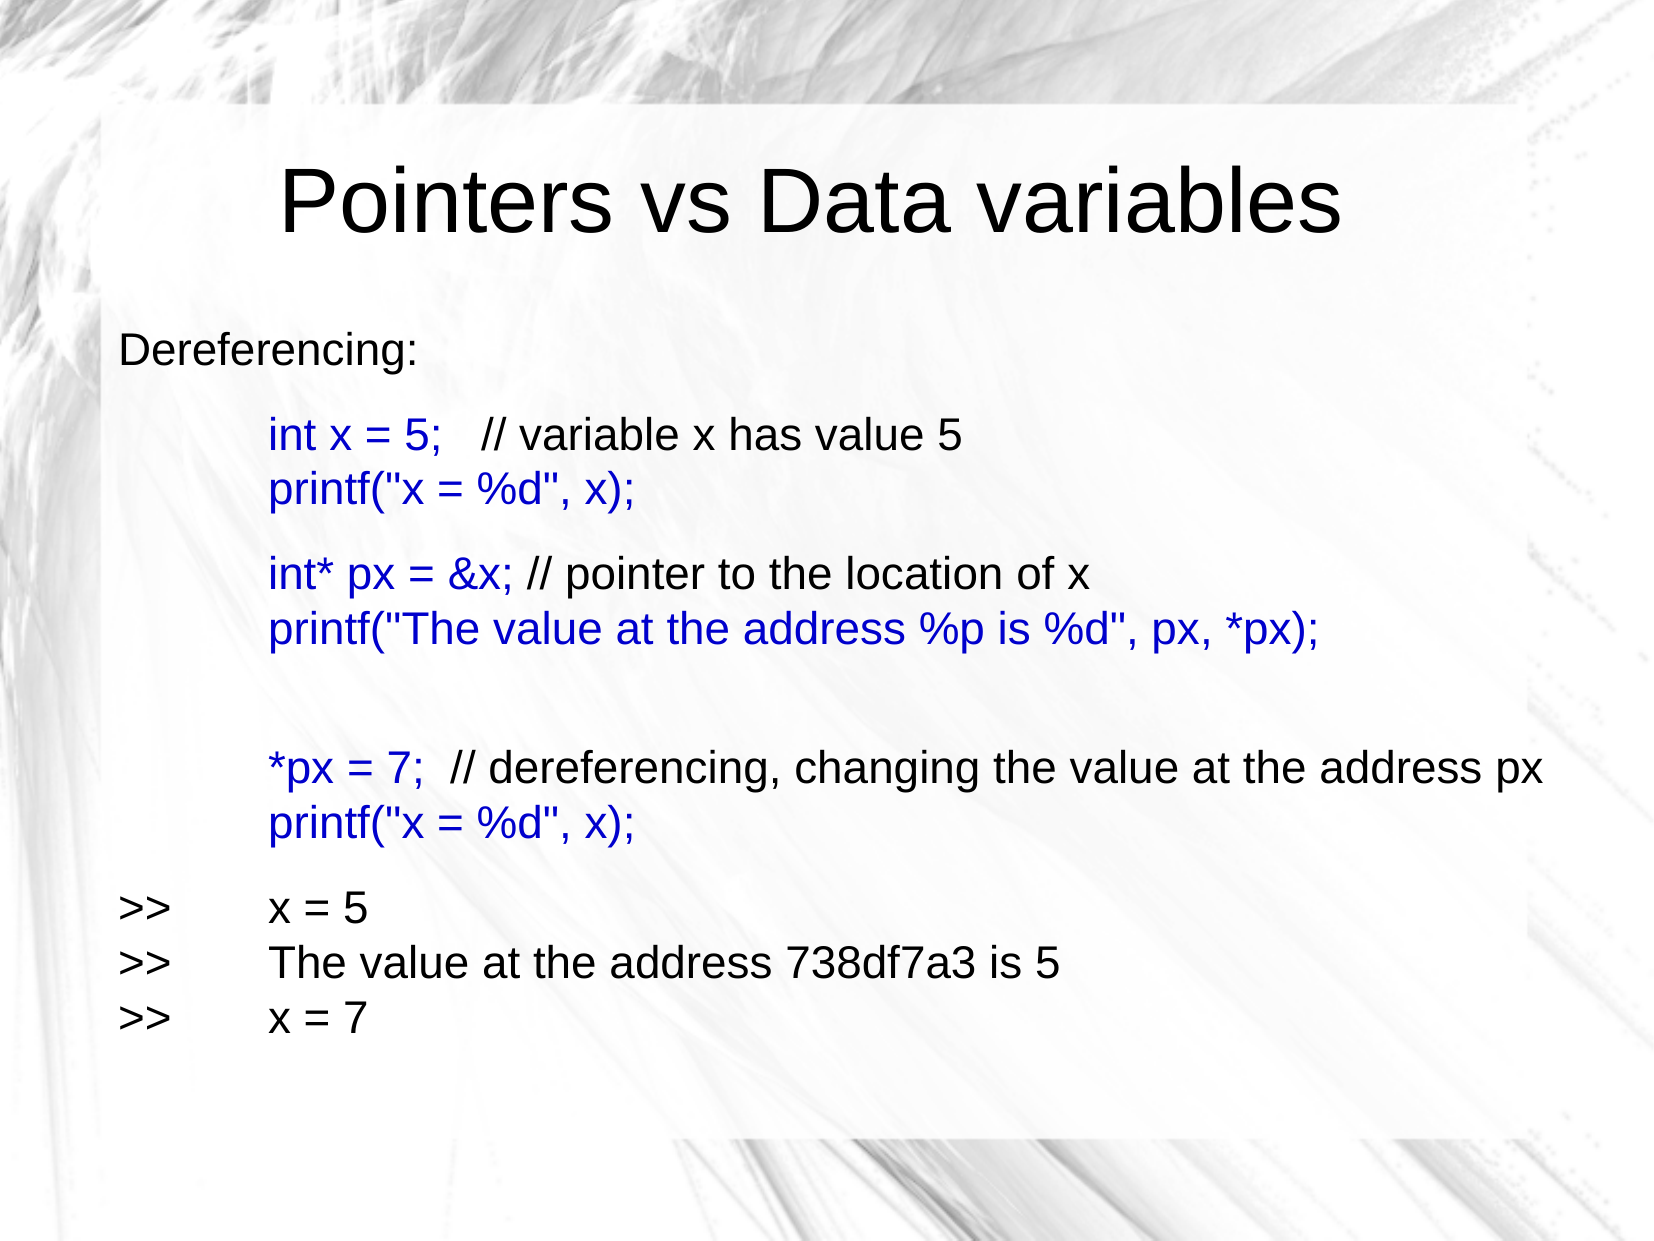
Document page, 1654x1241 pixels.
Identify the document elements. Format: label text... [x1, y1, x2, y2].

list Dereferencing: int x = 5; // variable x has value 5 printf("x = %d", x); int* px = &x; // pointer to the location of x printf("The value at the address %p is %d", px, *px); *px = 7; // dereferencing, changing the value at the address px printf("x = %d", x); >> x = 5 >> The value at the address 738df7a3 is 5 >> x = 7 [118, 319, 1571, 1109]
picture [0, 0, 1654, 1241]
title Pointers vs Data variables [118, 112, 1506, 281]
